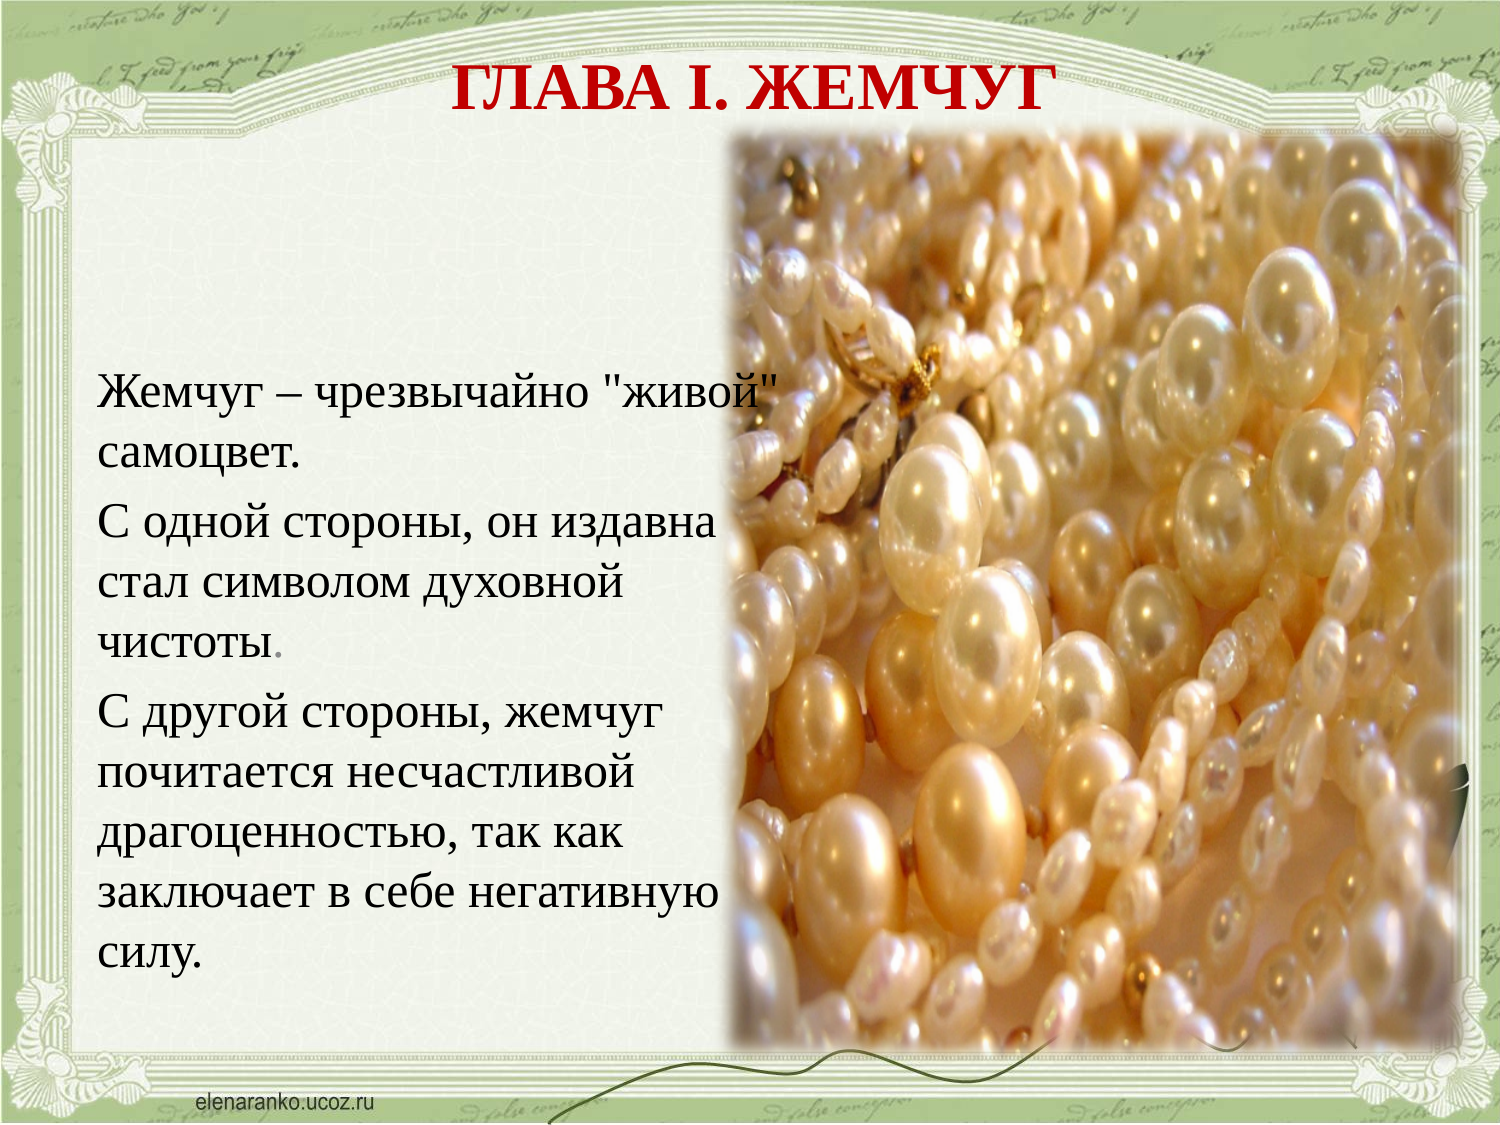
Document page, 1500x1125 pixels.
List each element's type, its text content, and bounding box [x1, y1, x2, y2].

list Жемчуг – чрезвычайно "живой" самоцвет. С одной стороны, он издавна стал символом духовной чистоты. С другой стороны, жемчуг почитается несчастливой драгоценностью, так как заключает в себе негативную силу. [82, 140, 709, 1043]
picture [0, 0, 1500, 1125]
title Глава I. Жемчуг [118, 35, 1394, 140]
